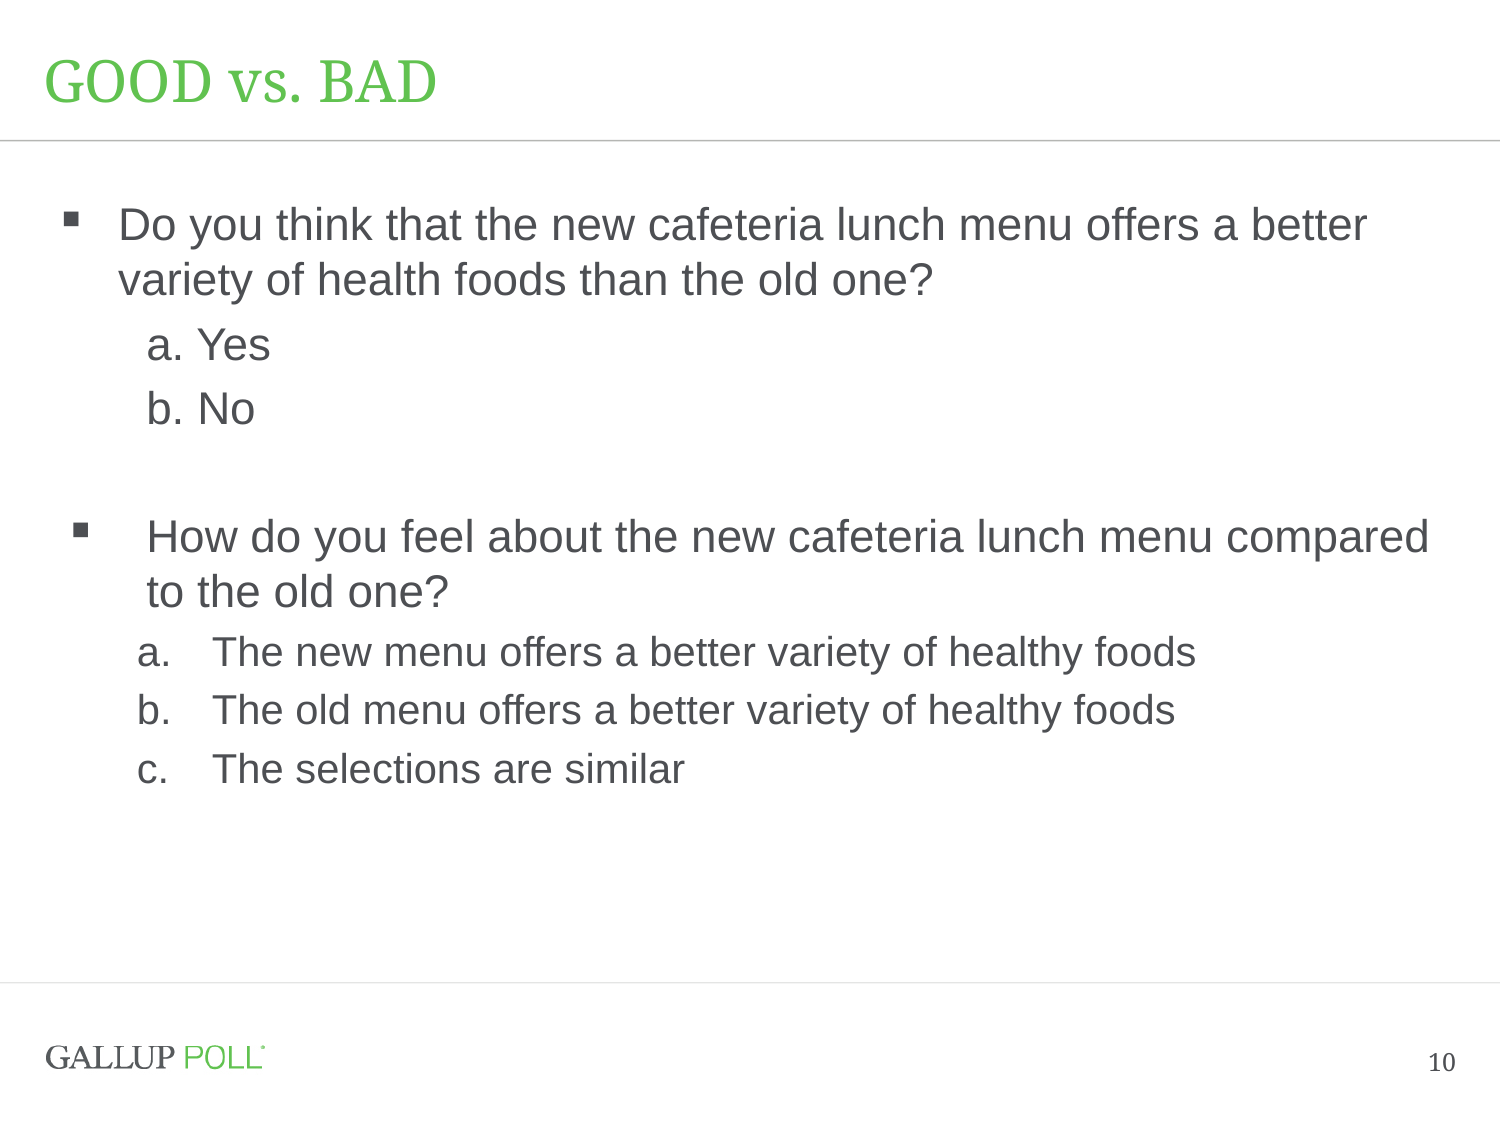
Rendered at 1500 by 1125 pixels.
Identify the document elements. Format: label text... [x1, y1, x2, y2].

picture [0, 984, 1500, 1125]
slide_number 10 [1120, 1038, 1472, 1117]
list Do you think that the new cafeteria lunch menu offers a better variety of health foods than the old one? a. Yes b. No How do you feel about the new cafeteria lunch menu compared to the old one? The new menu offers a better variety of healthy foods The old menu offers a better variety of healthy foods The selections are similar [46, 187, 1454, 949]
title GOOD vs. BAD [27, 30, 1461, 127]
